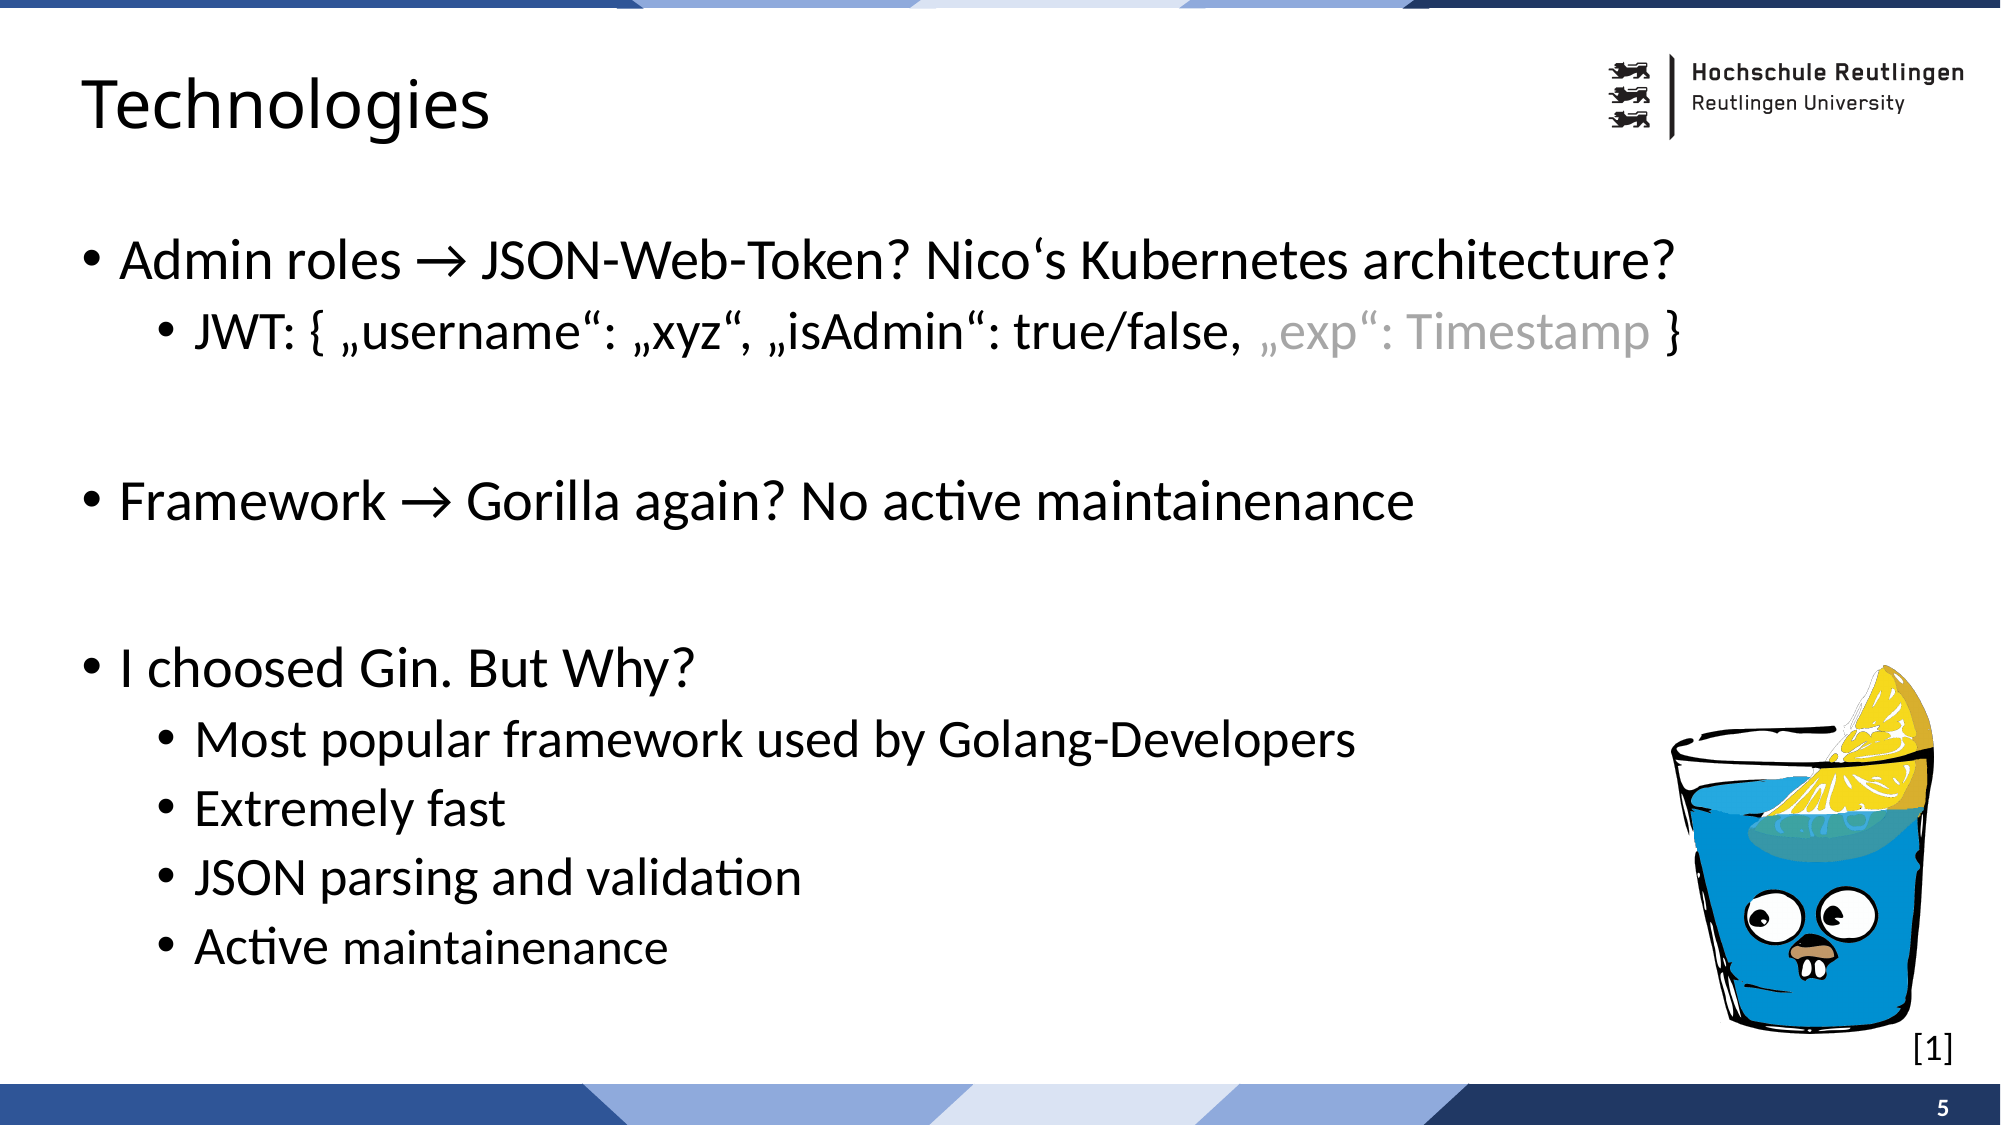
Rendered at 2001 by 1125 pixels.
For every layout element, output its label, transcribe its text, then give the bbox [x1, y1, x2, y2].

slide_number 5 [1514, 1076, 1965, 1125]
title Technologies [66, 52, 1596, 162]
picture [1671, 664, 1934, 1034]
list Admin roles → JSON-Web-Token? Nico‘s Kubernetes architecture? JWT: { „username“: „xyz“, „isAdmin“: true/false, „exp“: Timestamp } Framework → Gorilla again? No active maintainenance I choosed Gin. But Why? Most popular framework used by Golang-Developers Extremely fast JSON parsing and validation Active maintainenance [66, 222, 1965, 1034]
text_box [1] [1897, 1015, 1970, 1076]
picture [1607, 52, 1965, 142]
